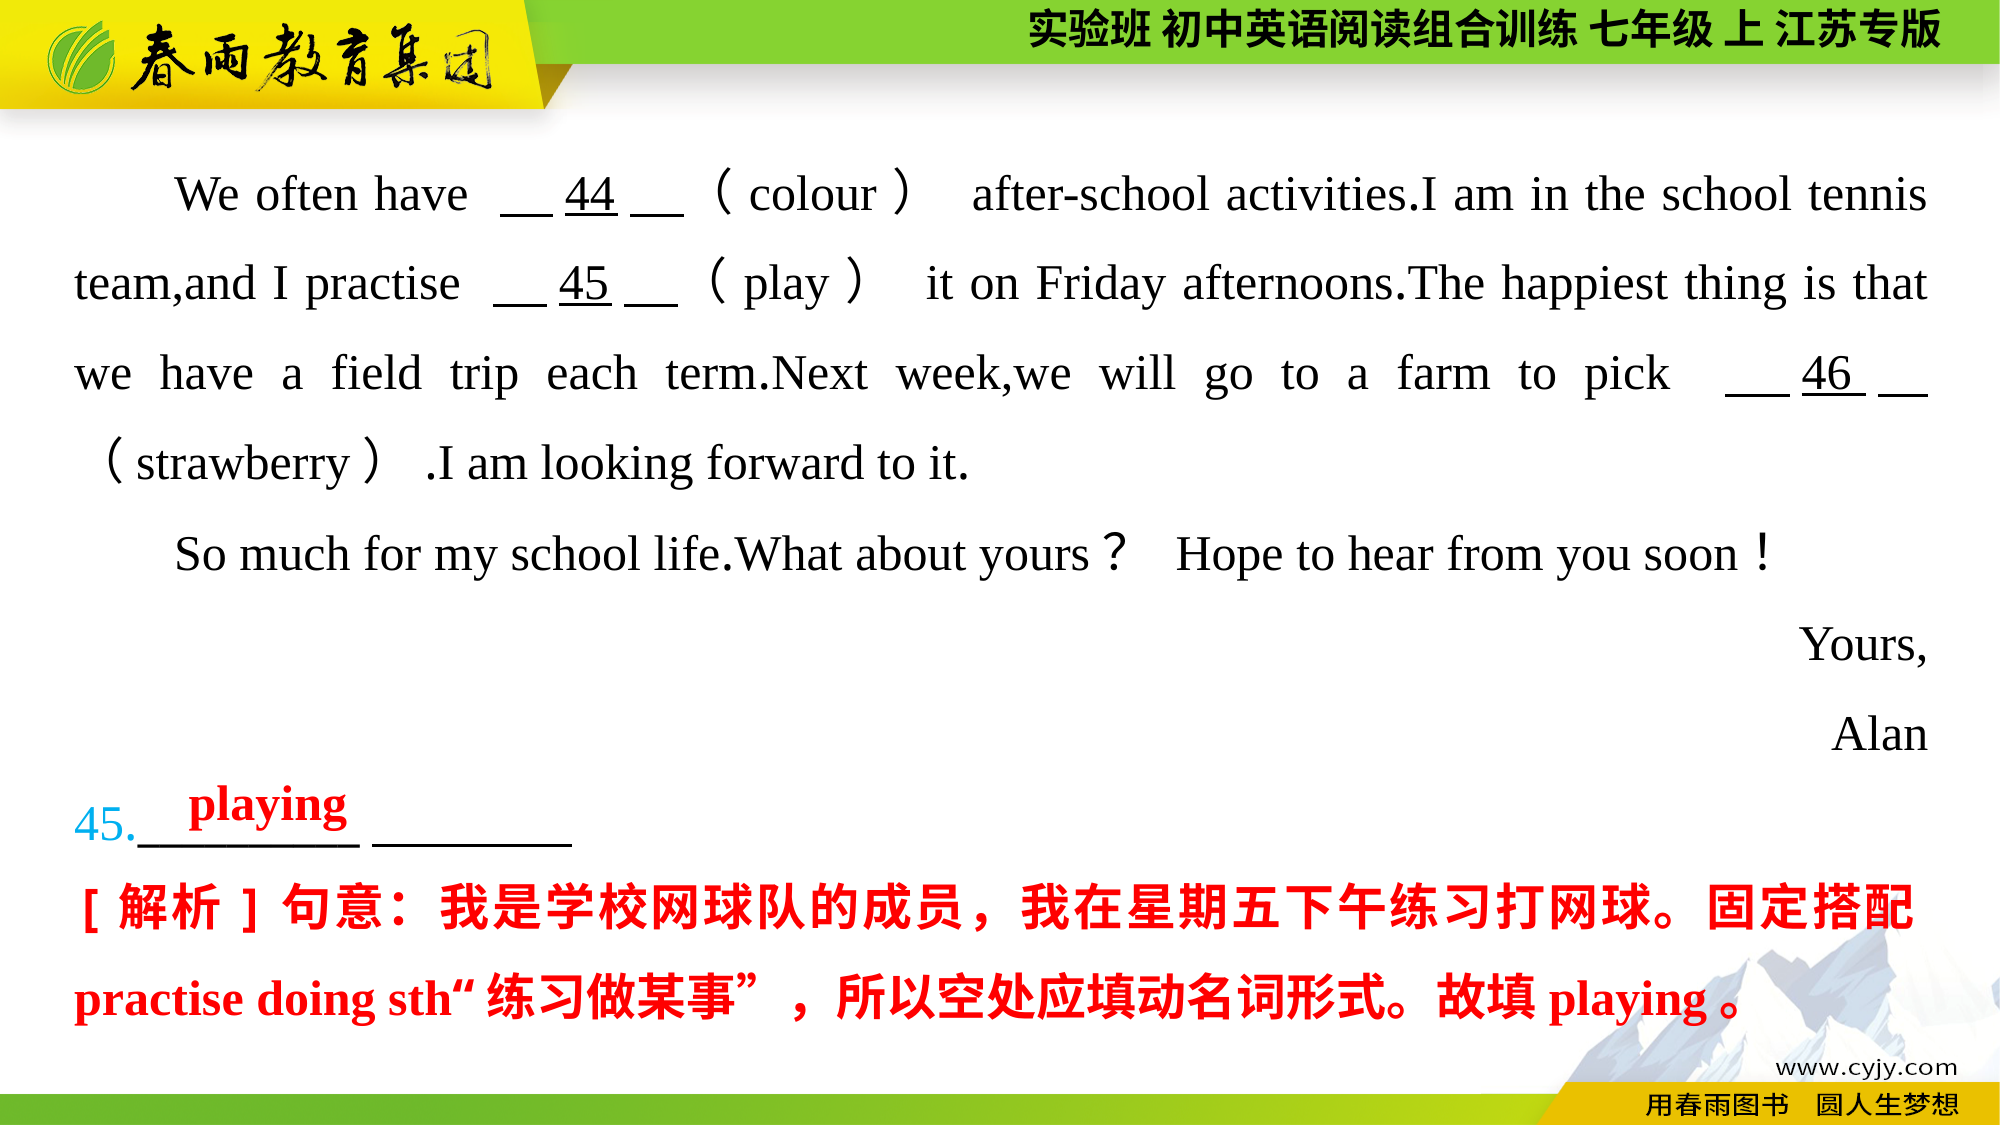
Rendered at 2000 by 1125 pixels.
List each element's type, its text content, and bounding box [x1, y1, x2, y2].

list We often have 44 （colour） after-school activities.I am in the school tennis team,and I practise 45 （play） it on Friday afternoons.The happiest thing is that we have a field trip each term.Next week,we will go to a farm to pick 46 （strawberry）.I am looking forward to it. So much for my school life.What about yours？ Hope to hear from you soon！ Yours, Alan 45.__________ [59, 122, 1944, 837]
text_box [解析]句意：我是学校网球队的成员，我在星期五下午练习打网球。固定搭配practise doing sth“练习做某事”，所以空处应填动名词形式。故填playing。 [59, 837, 1944, 1033]
text_box playing [173, 763, 363, 837]
picture [0, 0, 2000, 1125]
